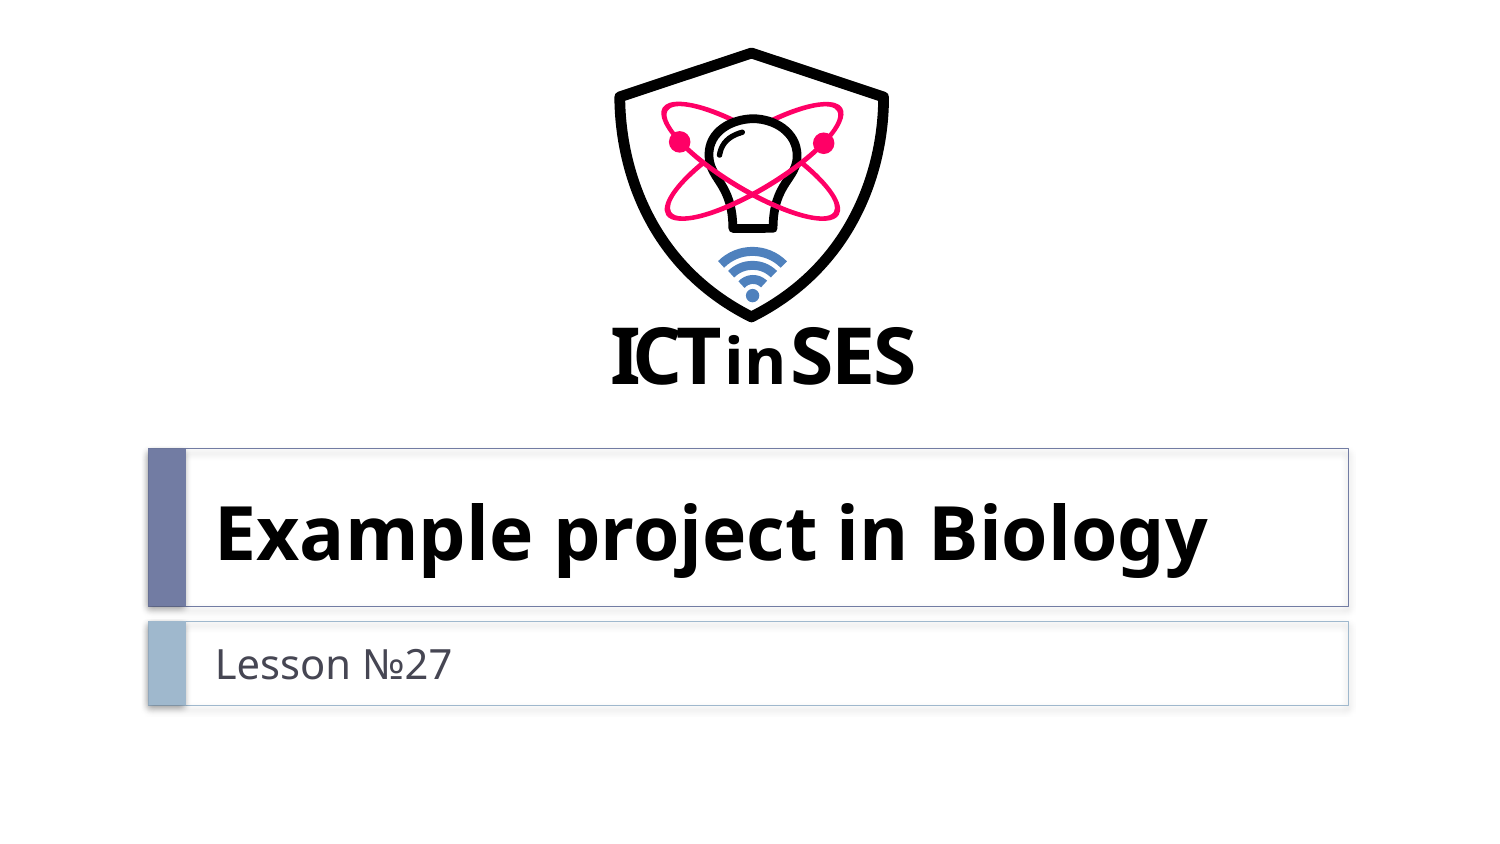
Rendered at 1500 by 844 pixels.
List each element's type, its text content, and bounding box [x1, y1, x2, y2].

title Example project in Biology [200, 478, 1325, 600]
subtitle Lesson №27 [200, 630, 1325, 697]
